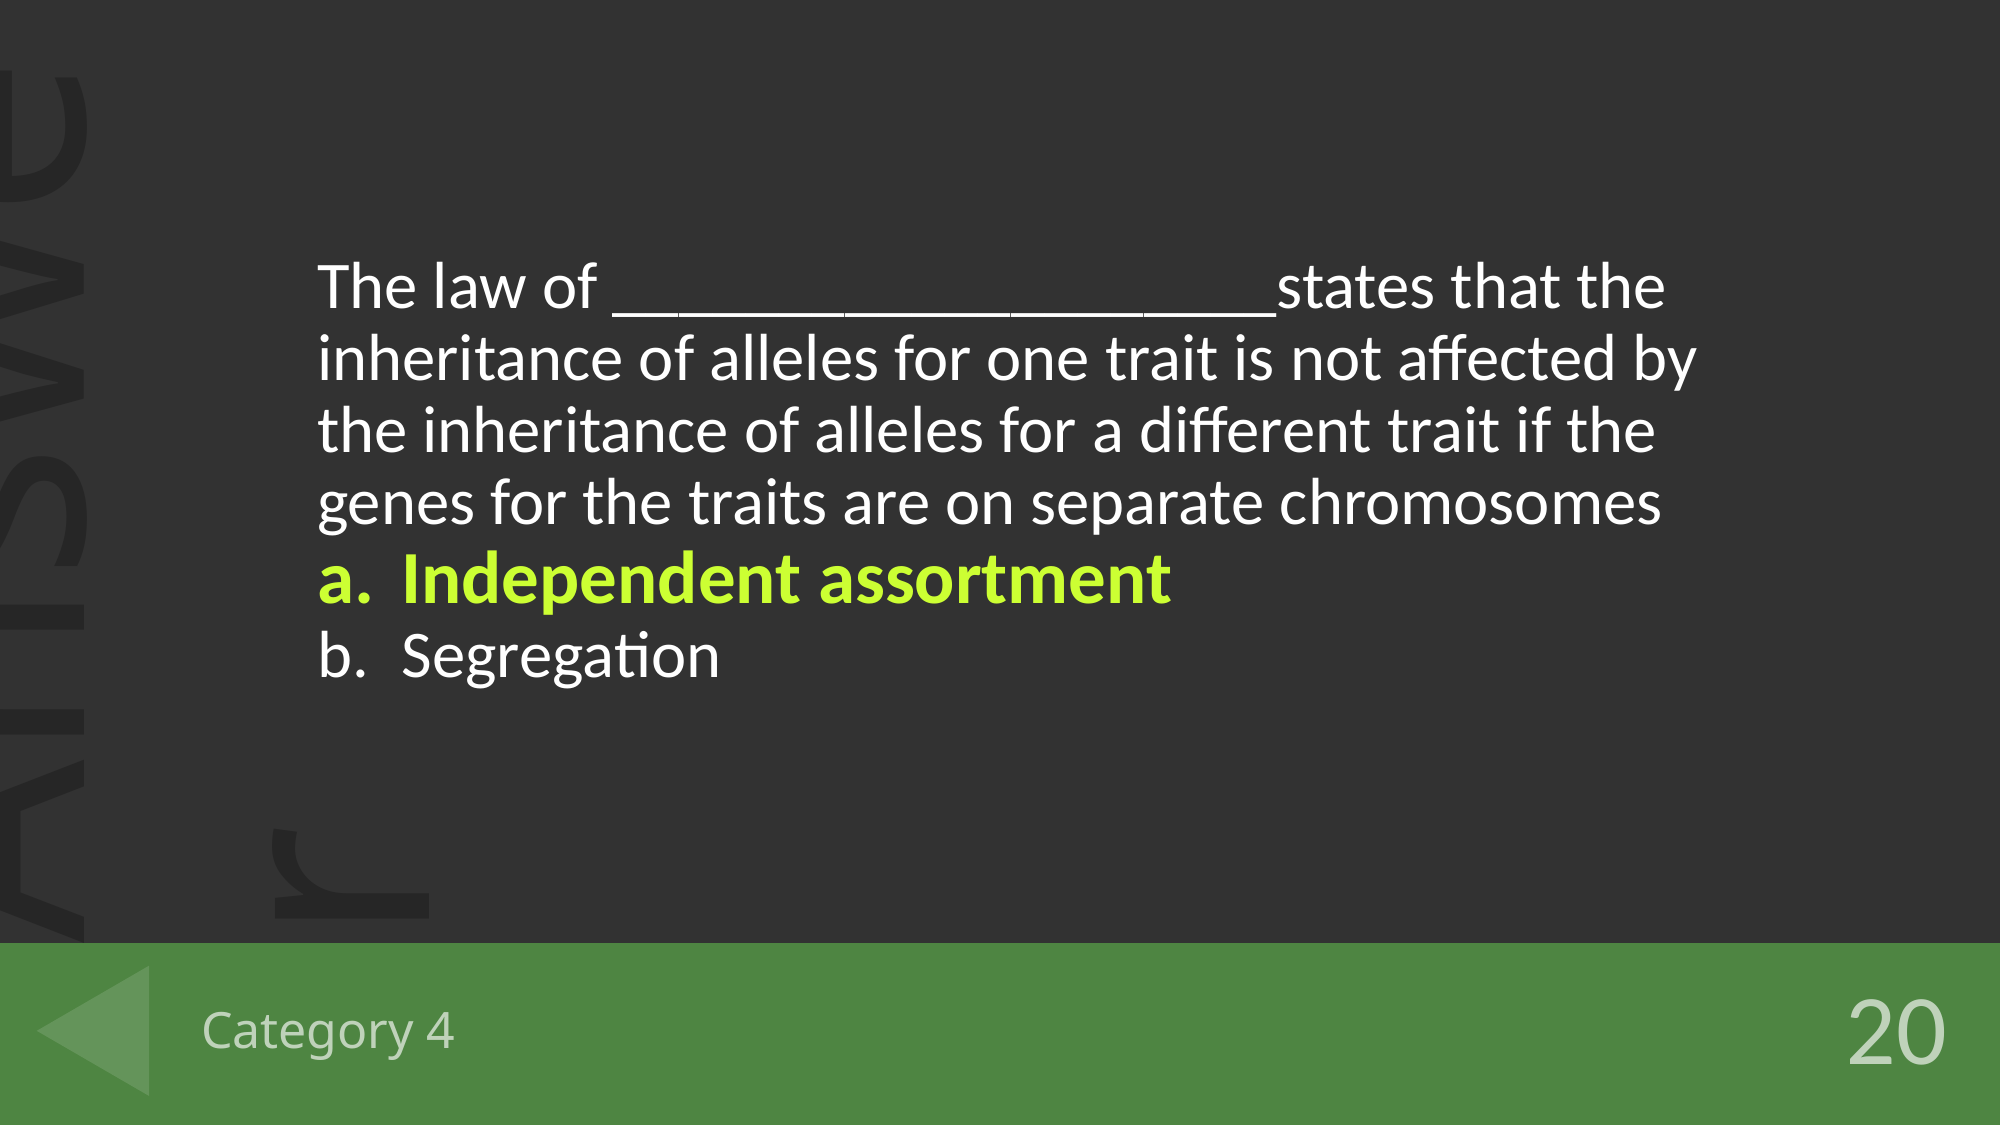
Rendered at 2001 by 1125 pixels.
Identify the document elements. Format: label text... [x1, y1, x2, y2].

list 20 [1494, 967, 1963, 1097]
title Category 4 [185, 967, 1494, 1097]
list The law of ____________________states that the inheritance of alleles for one trait is not affected by the inheritance of alleles for a different trait if the genes for the traits are on separate chromosomes Independent assortment Segregation [302, 307, 1760, 636]
